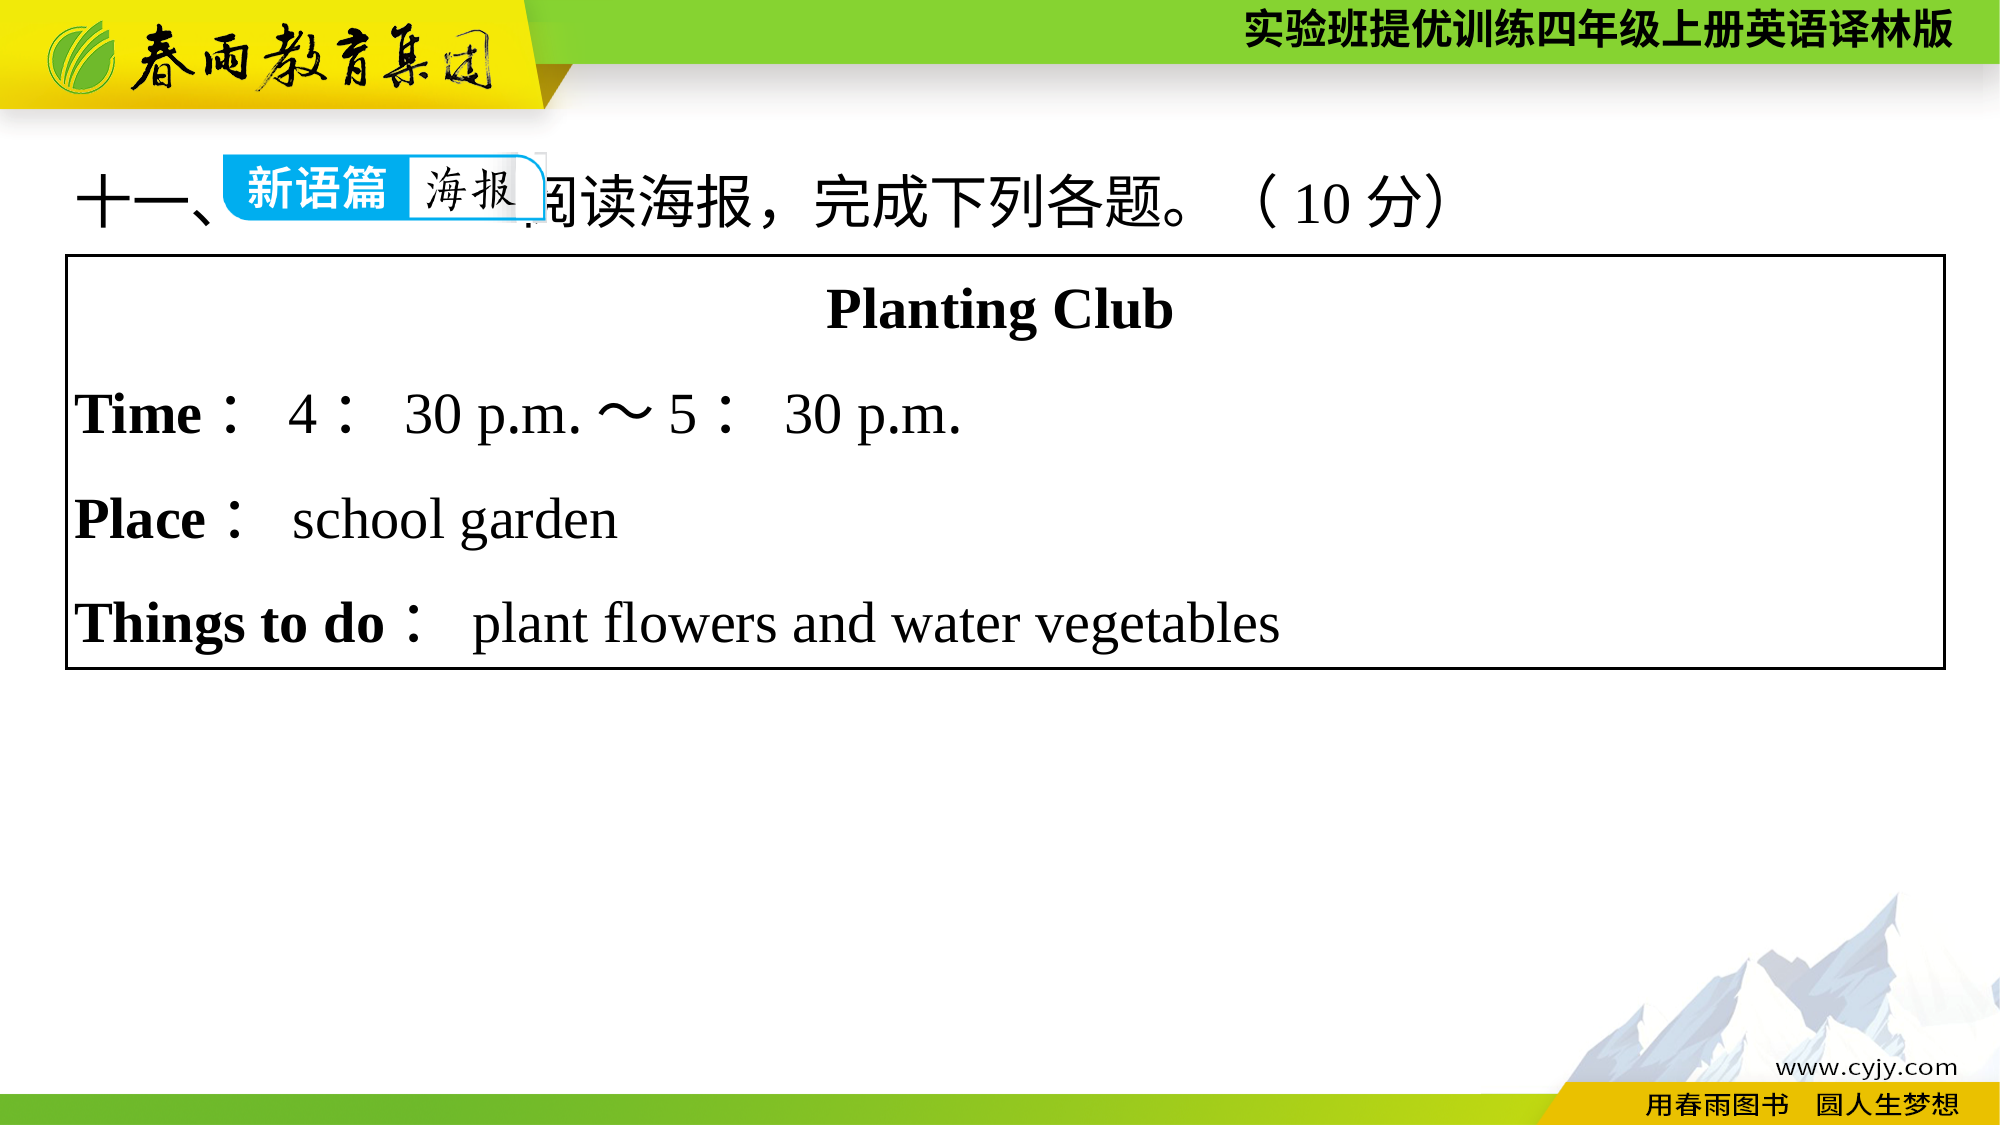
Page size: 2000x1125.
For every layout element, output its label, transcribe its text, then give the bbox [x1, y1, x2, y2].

text_box [66, 255, 1945, 669]
list 十一、 阅读海报，完成下列各题。（10分） Planting Club Time：4：30 p.m.～5：30 p.m. Place：school garden Things to do：plant flowers and water vegetables [59, 122, 1944, 668]
picture [0, 0, 2000, 1125]
